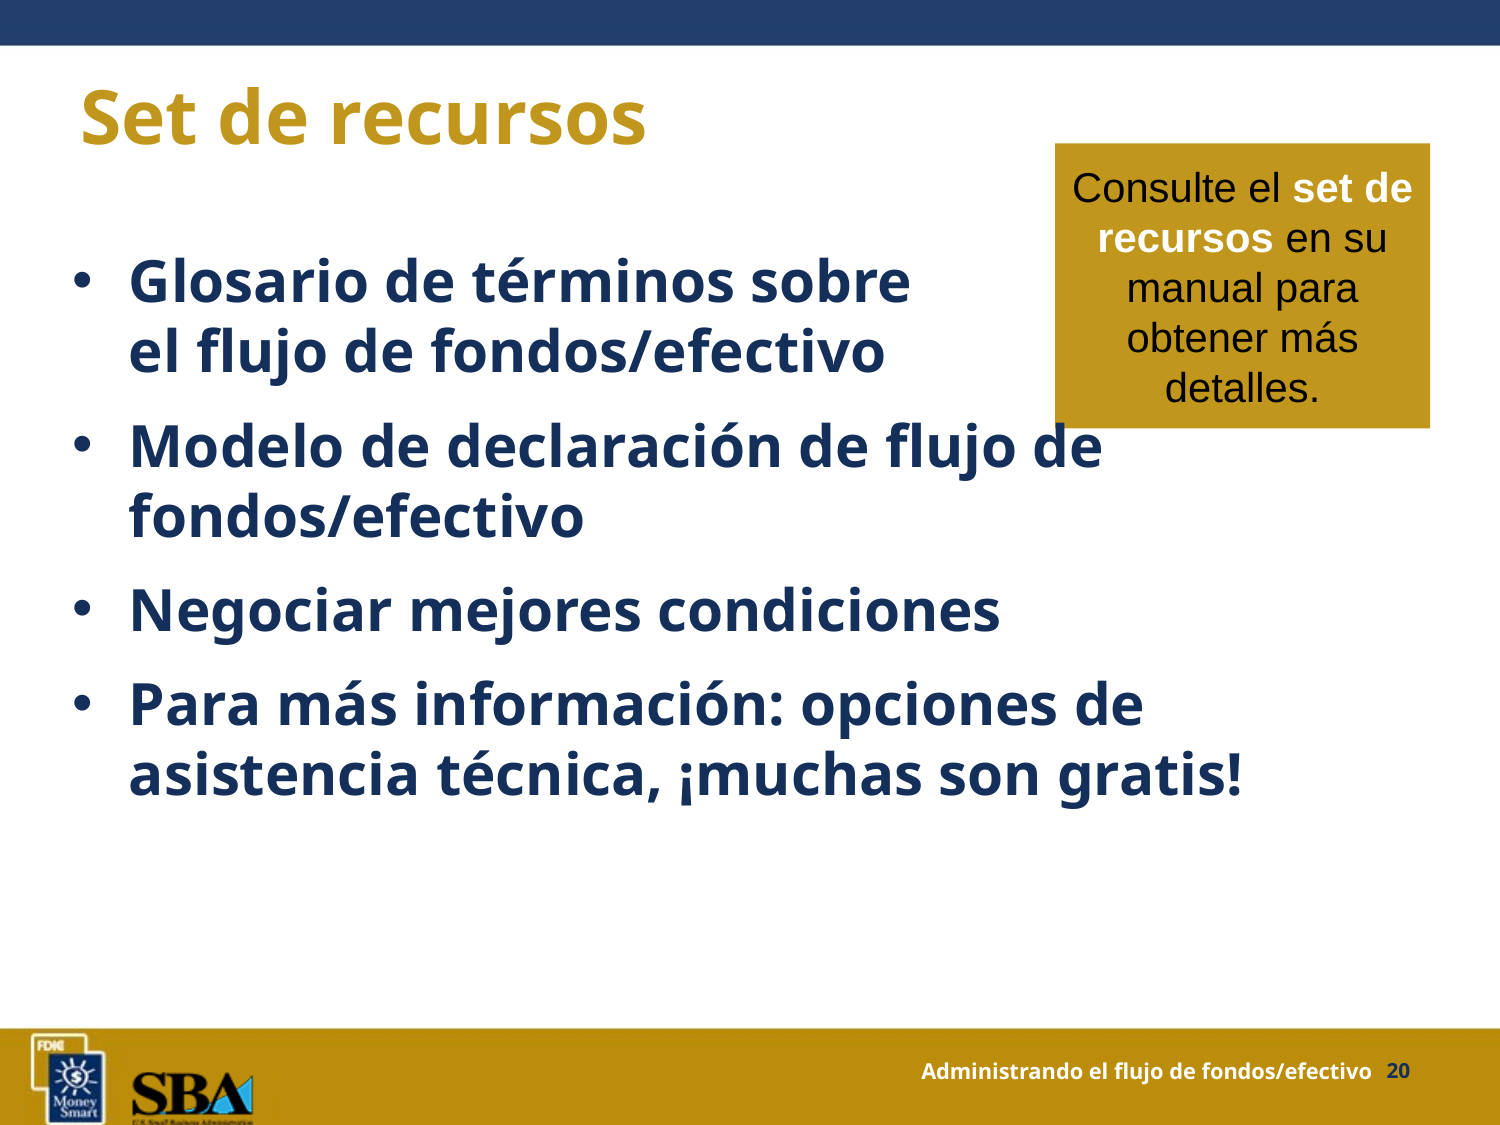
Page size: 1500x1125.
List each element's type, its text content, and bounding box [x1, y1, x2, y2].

list Glosario de términos sobre el flujo de fondos/efectivo Modelo de declaración de flujo de fondos/efectivo Negociar mejores condiciones Para más información: opciones de asistencia técnica, ¡muchas son gratis! [57, 236, 1434, 813]
text_box Consulte el set de recursos en su manual para obtener más detalles. [1055, 143, 1431, 236]
picture [0, 0, 1500, 1125]
title Set de recursos [64, 62, 1416, 163]
